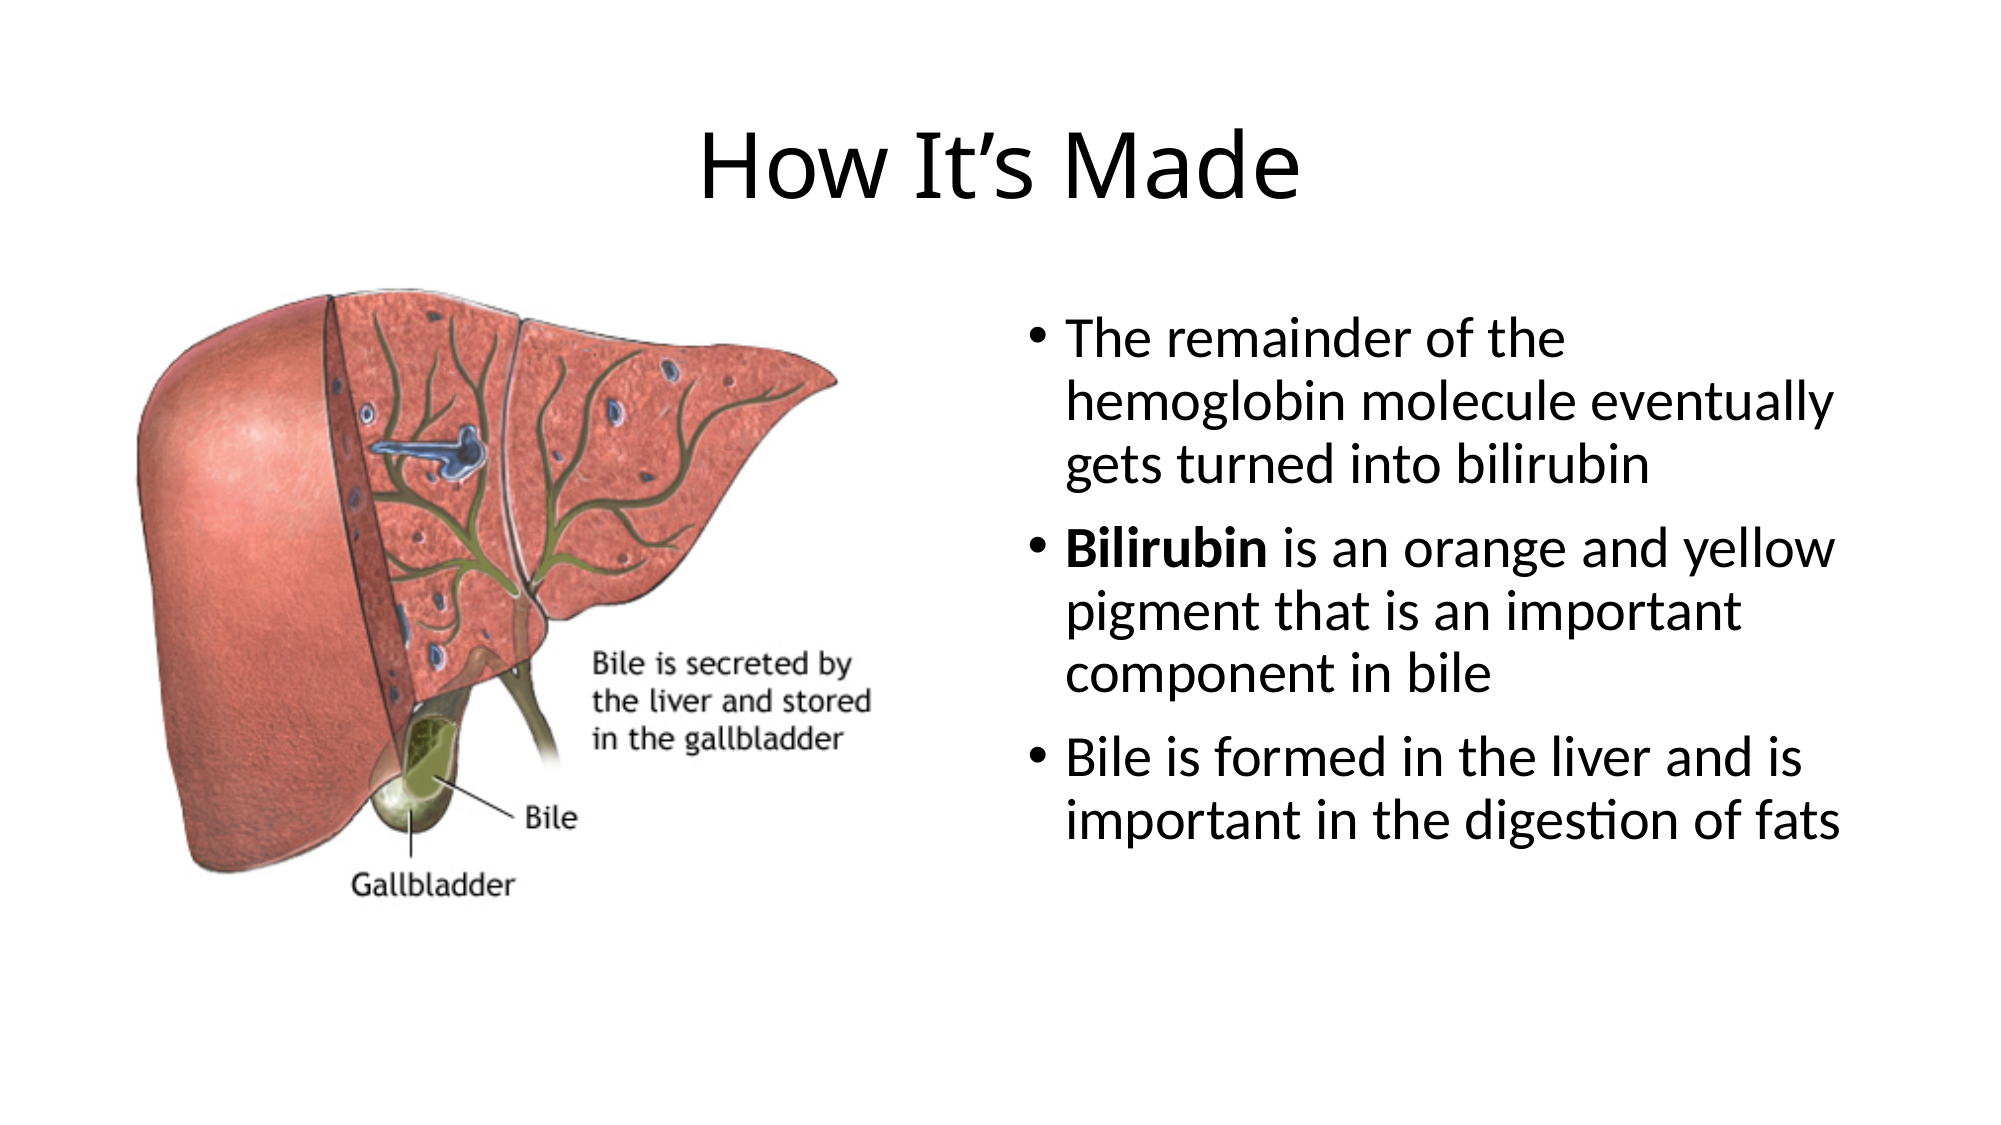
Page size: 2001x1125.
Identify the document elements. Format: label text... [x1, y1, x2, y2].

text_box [102, 277, 924, 982]
title How It’s Made [137, 59, 1863, 278]
list The remainder of the hemoglobin molecule eventually gets turned into bilirubin Bilirubin is an orange and yellow pigment that is an important component in bile Bile is formed in the liver and is important in the digestion of fats [1012, 299, 1863, 1014]
